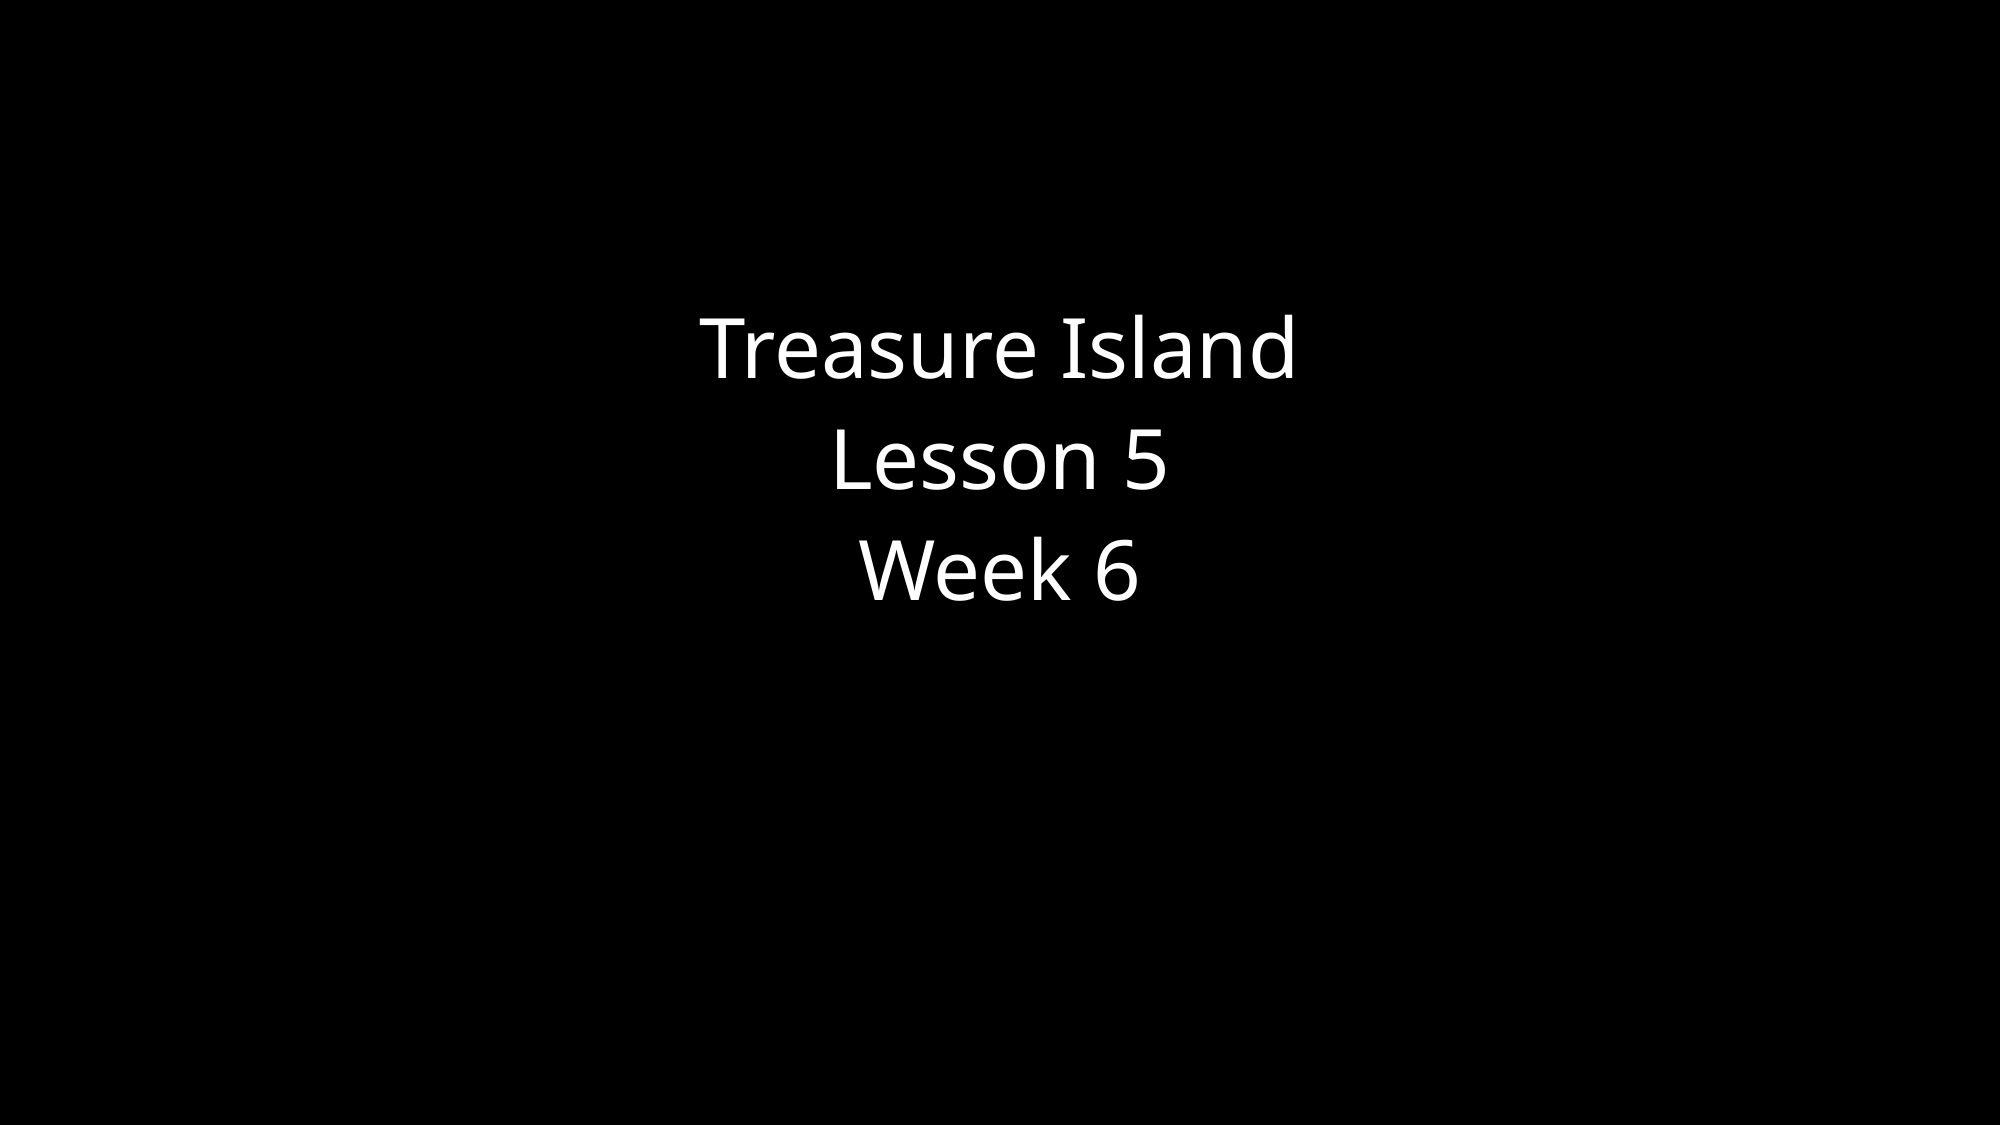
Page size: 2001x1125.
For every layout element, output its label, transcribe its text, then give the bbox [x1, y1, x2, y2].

list Treasure Island Lesson 5 Week 6 [137, 299, 1863, 1014]
